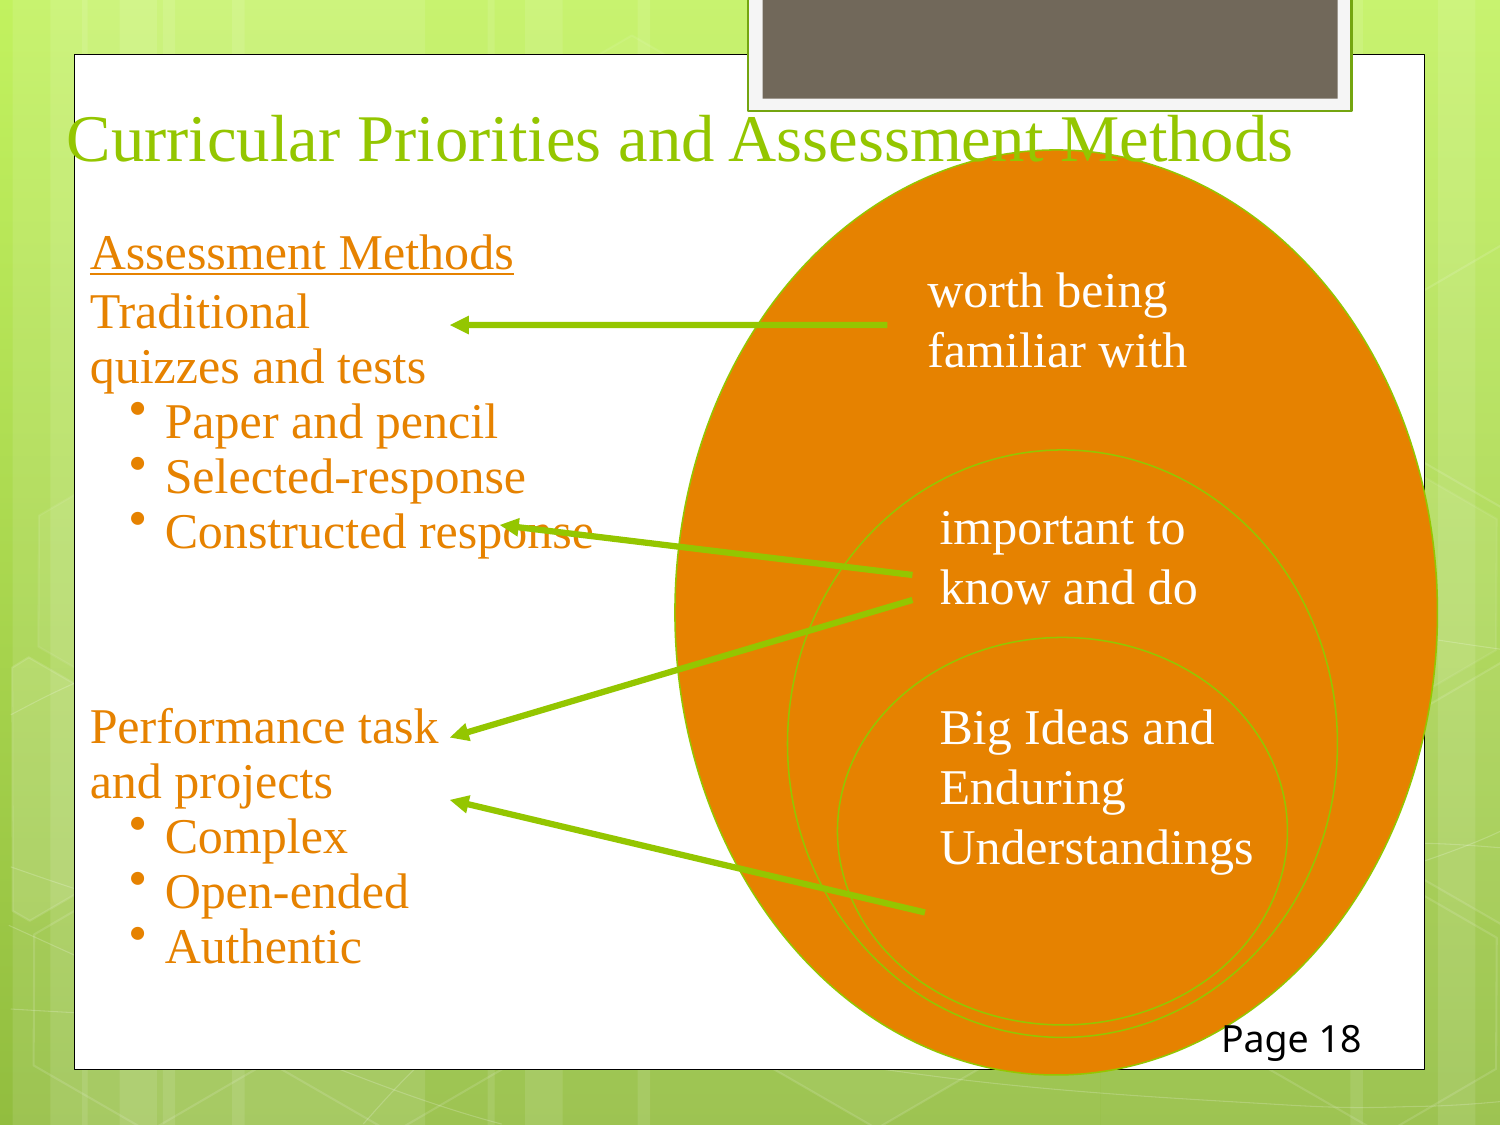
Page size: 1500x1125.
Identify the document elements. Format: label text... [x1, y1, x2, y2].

text_box Page 18 [1206, 1007, 1444, 1067]
text_box [787, 489, 1338, 1038]
text_box Curricular Priorities and Assessment Methods [0, 87, 1400, 183]
text_box Big Ideas and Enduring Understandings [924, 687, 1288, 883]
text_box [928, 449, 1197, 487]
text_box [499, 520, 913, 576]
text_box [450, 796, 926, 913]
text_box Assessment Methods Traditional quizzes and tests Paper and pencil Selected-response Constructed response [74, 212, 663, 563]
text_box worth being familiar with [912, 249, 1325, 385]
text_box [678, 183, 1438, 1075]
text_box [450, 599, 913, 740]
text_box [450, 318, 888, 332]
text_box [837, 637, 1280, 1025]
text_box Performance task and projects Complex Open-ended Authentic [75, 712, 713, 978]
text_box important to know and do [924, 487, 1300, 623]
text_box [674, 547, 842, 669]
